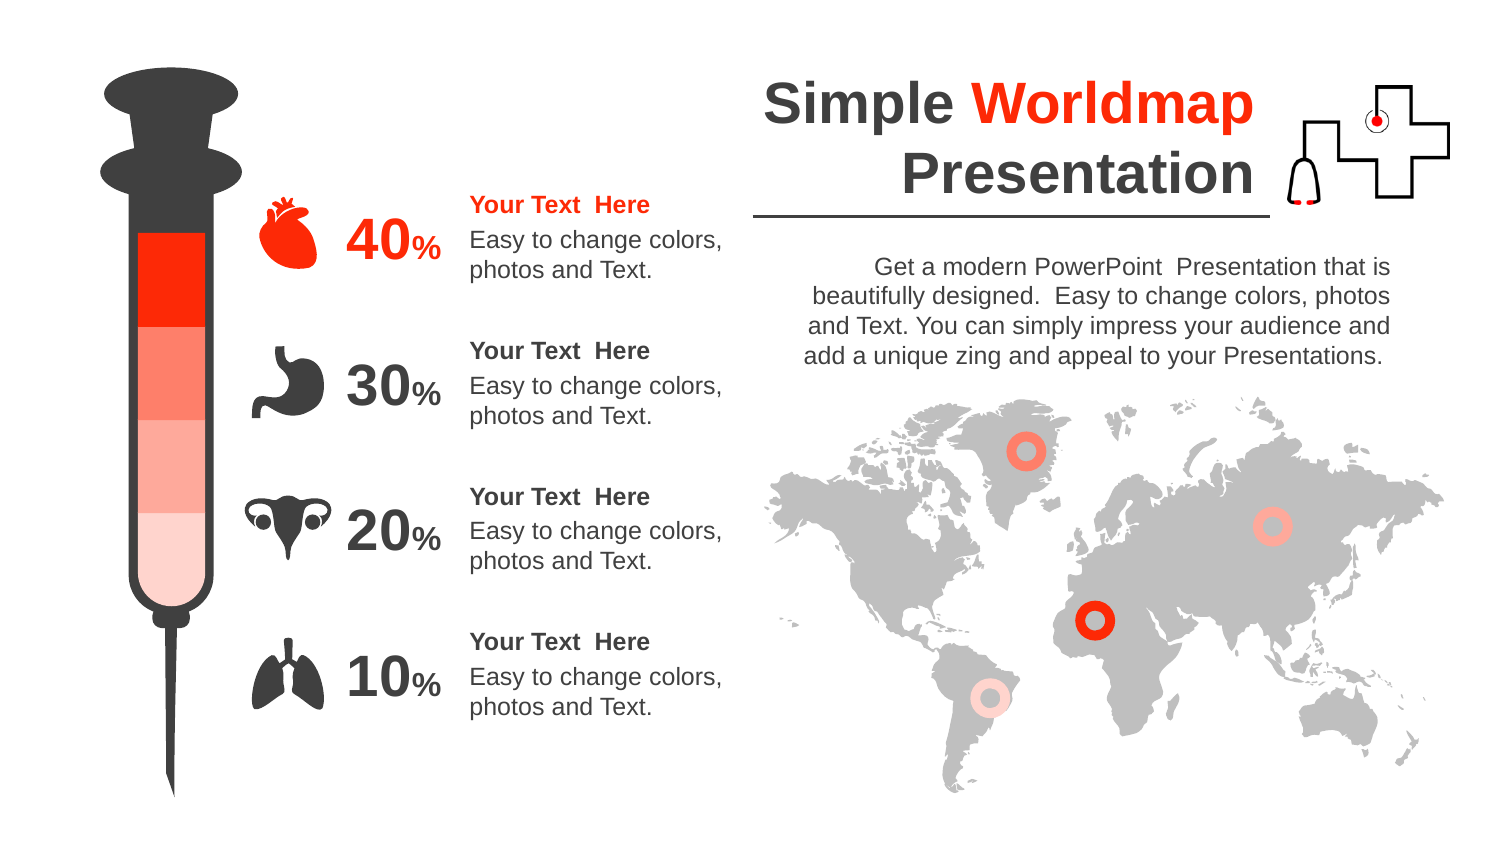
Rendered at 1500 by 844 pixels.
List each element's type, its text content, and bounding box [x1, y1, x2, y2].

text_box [764, 396, 1445, 794]
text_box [454, 472, 750, 584]
text_box [246, 493, 334, 563]
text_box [454, 326, 750, 438]
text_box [454, 618, 750, 730]
text_box 30% [332, 339, 449, 425]
text_box [249, 635, 327, 712]
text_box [454, 181, 750, 293]
text_box 40% [332, 193, 449, 279]
text_box 20% [332, 485, 449, 570]
text_box [257, 194, 319, 271]
text_box Simple Worldmap Presentation [681, 58, 1270, 213]
picture [1287, 85, 1450, 206]
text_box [100, 67, 243, 798]
text_box Get a modern PowerPoint Presentation that is beautifully designed. Easy to change colors, photos and Text. You can simply impress your audience and add a unique zing and appeal to your Presentations. [783, 242, 1407, 378]
text_box 10% [332, 630, 449, 716]
text_box [249, 344, 327, 421]
